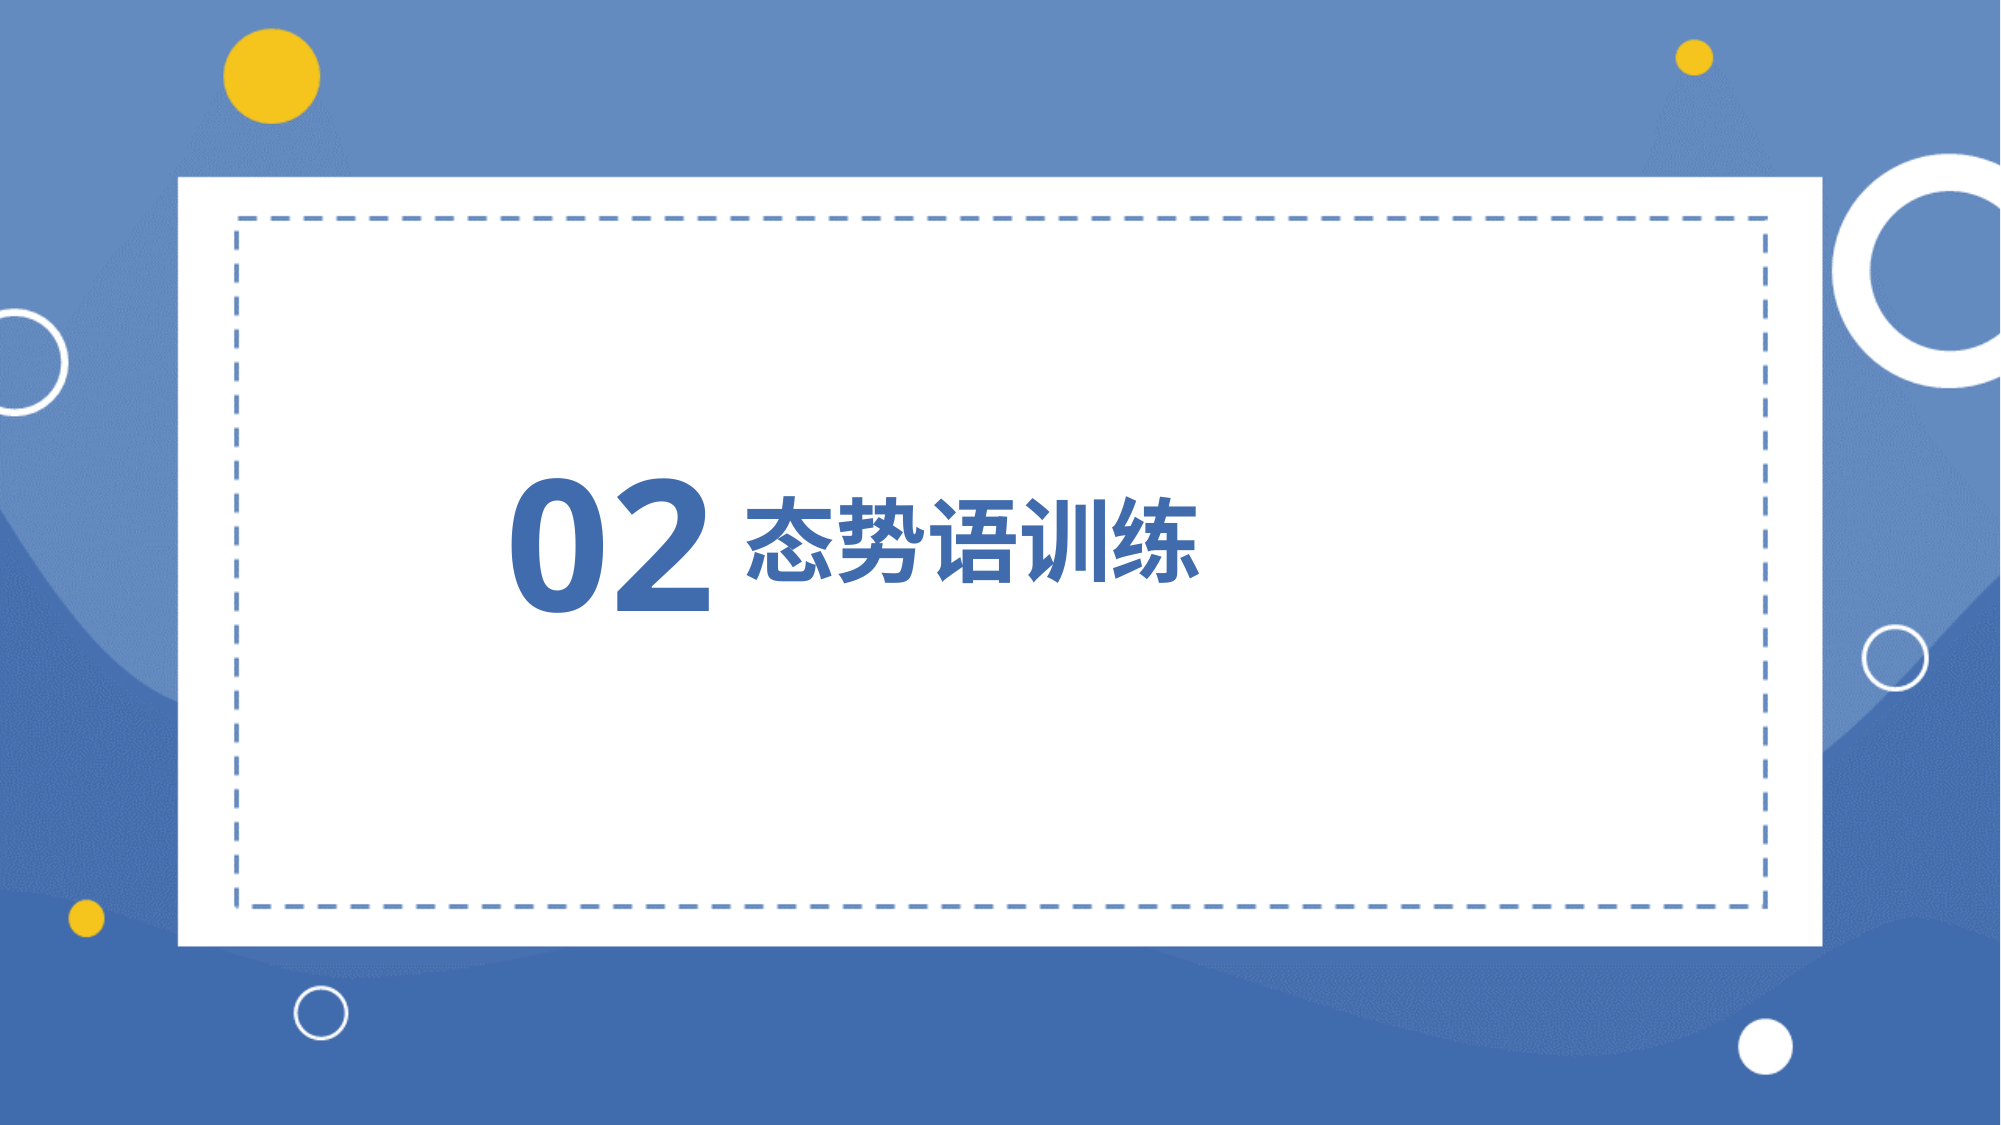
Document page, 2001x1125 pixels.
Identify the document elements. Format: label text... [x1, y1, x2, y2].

text_box 02 [490, 420, 730, 656]
text_box 态势语训练 [730, 476, 1218, 602]
picture [0, 0, 2001, 1125]
